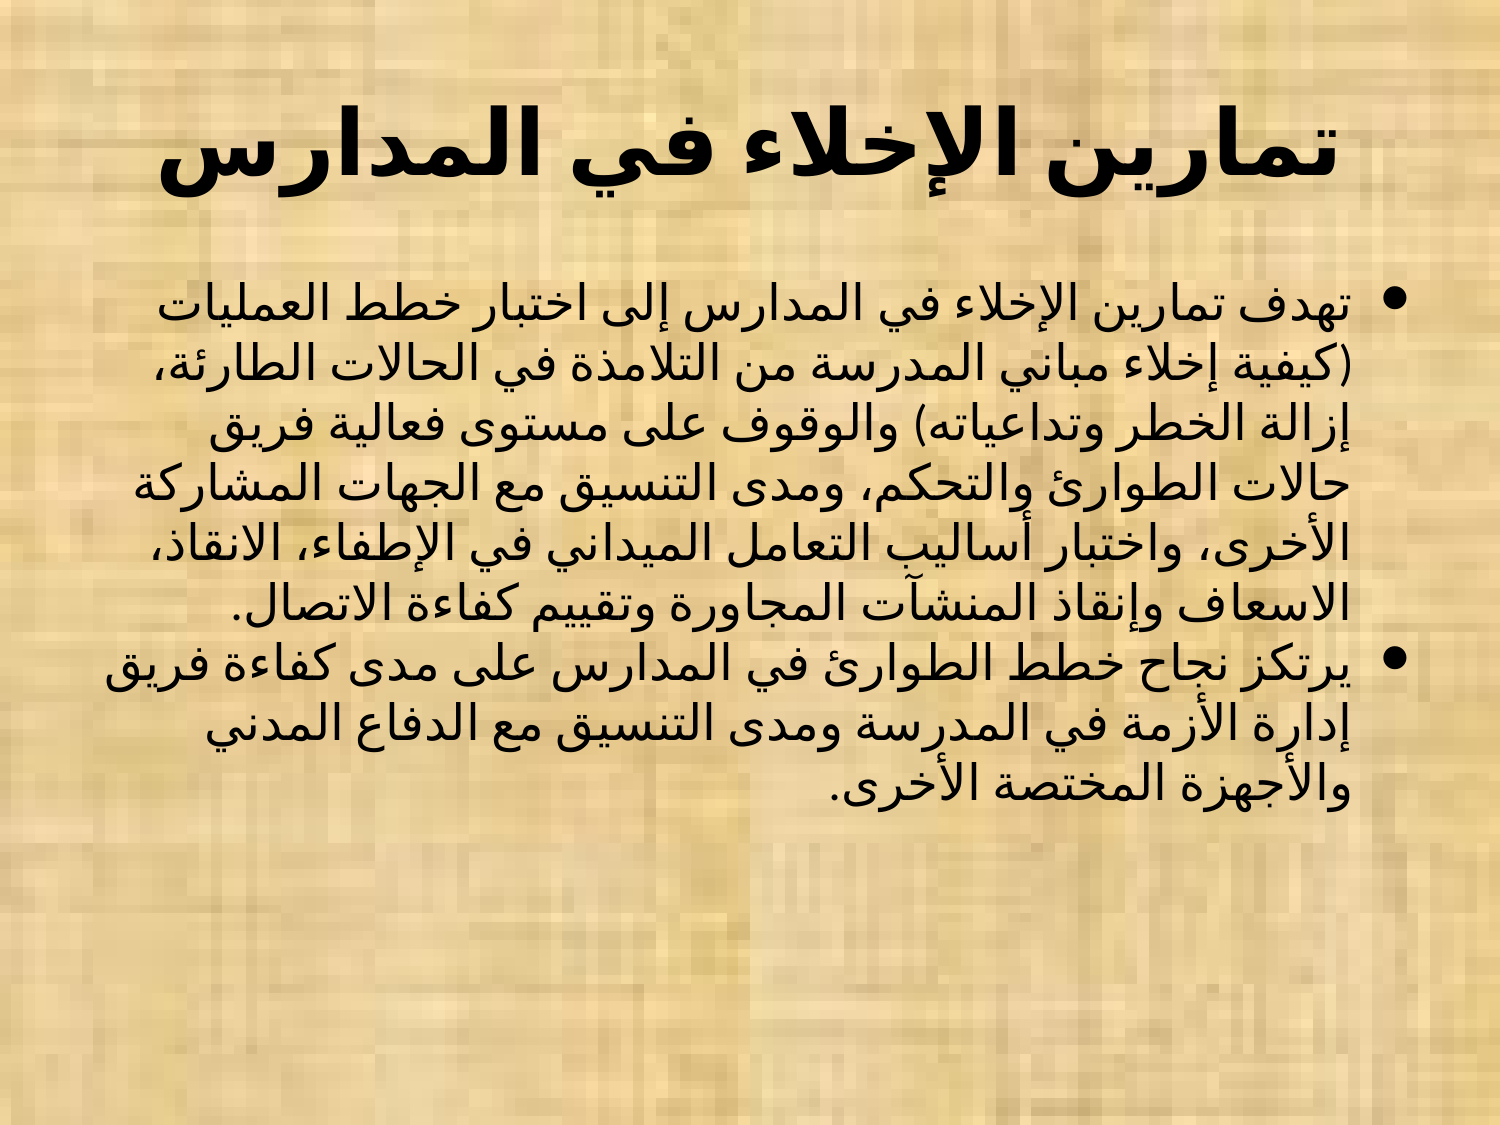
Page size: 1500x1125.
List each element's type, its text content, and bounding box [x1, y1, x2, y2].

picture [0, 0, 1500, 1125]
list تهدف تمارين الإخلاء في المدارس إلى اختبار خطط العمليات (كيفية إخلاء مباني المدرسة من التلامذة في الحالات الطارئة، إزالة الخطر وتداعياته) والوقوف على مستوى فعالية فريق حالات الطوارئ والتحكم، ومدى التنسيق مع الجهات المشاركة الأخرى، واختبار أساليب التعامل الميداني في الإطفاء، الانقاذ، الاسعاف وإنقاذ المنشآت المجاورة وتقييم كفاءة الاتصال. يرتكز نجاح خطط الطوارئ في المدارس على مدى كفاءة فريق إدارة الأزمة في المدرسة ومدى التنسيق مع الدفاع المدني والأجهزة المختصة الأخرى. [75, 262, 1425, 1005]
title تمارين الإخلاء في المدارس [75, 45, 1425, 233]
